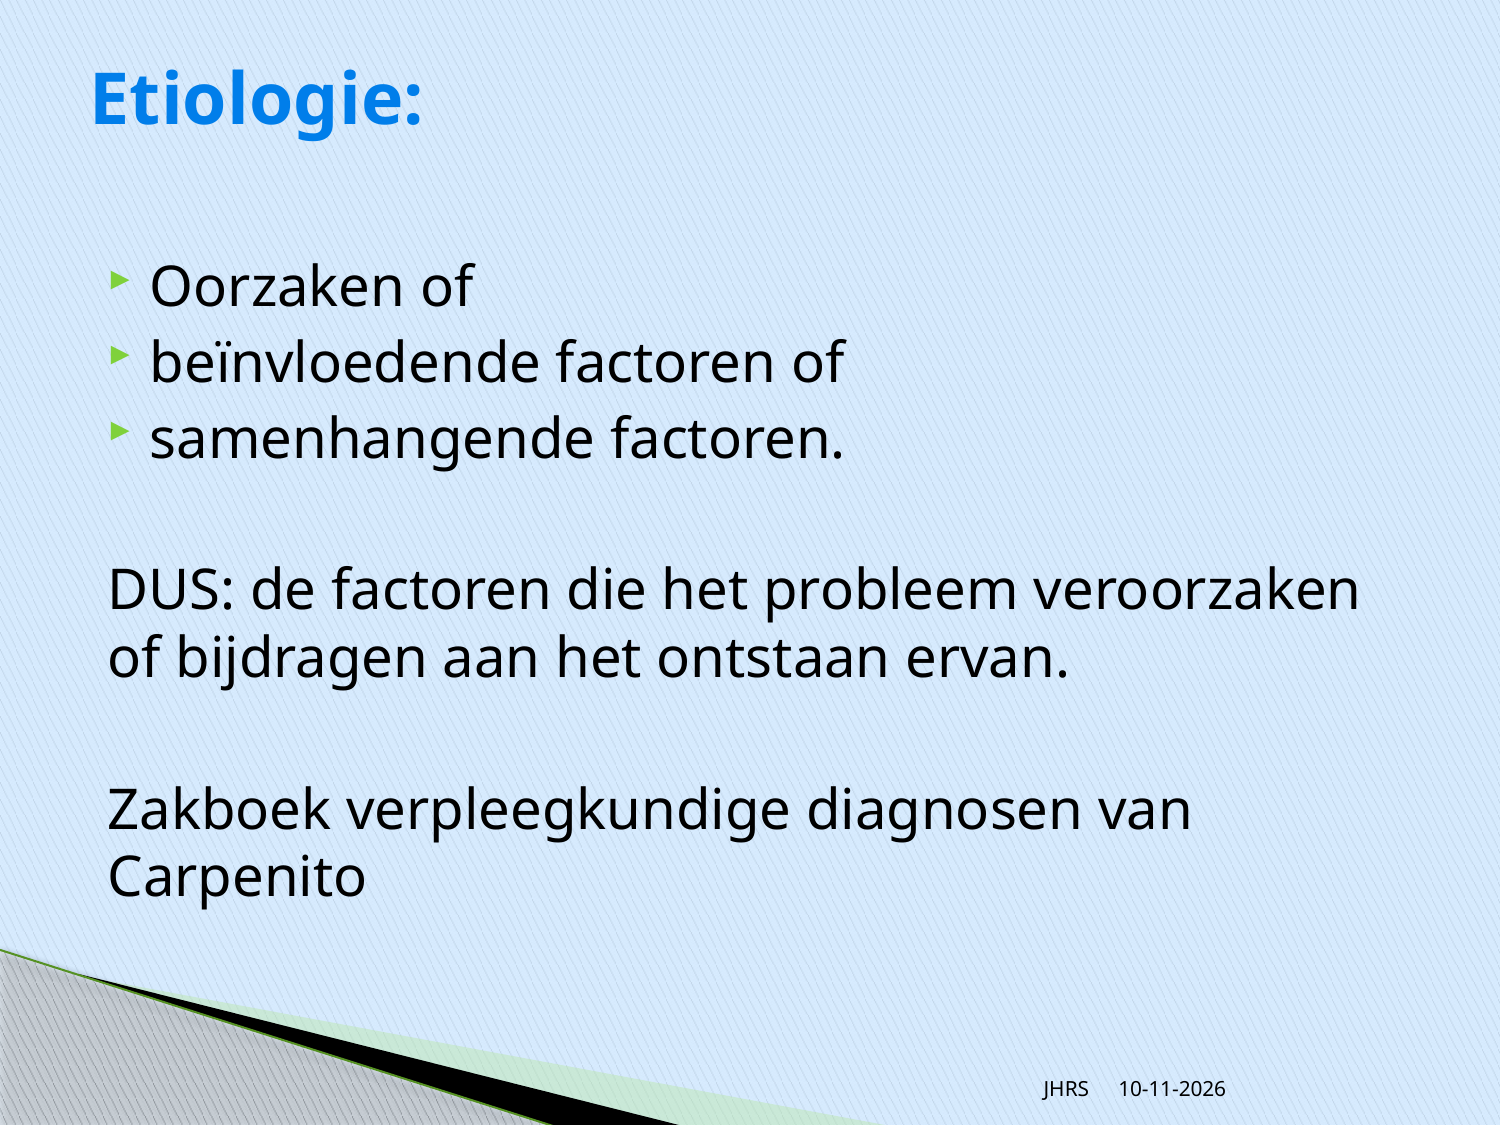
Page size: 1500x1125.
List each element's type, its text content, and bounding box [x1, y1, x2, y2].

title Etiologie: [75, 45, 1425, 233]
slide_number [1105, 1051, 1419, 1112]
list Oorzaken of beïnvloedende factoren of samenhangende factoren. DUS: de factoren die het probleem veroorzaken of bijdragen aan het ontstaan ervan. Zakboek verpleegkundige diagnosen van Carpenito [75, 243, 1425, 986]
footer JHRS [718, 1051, 1105, 1112]
